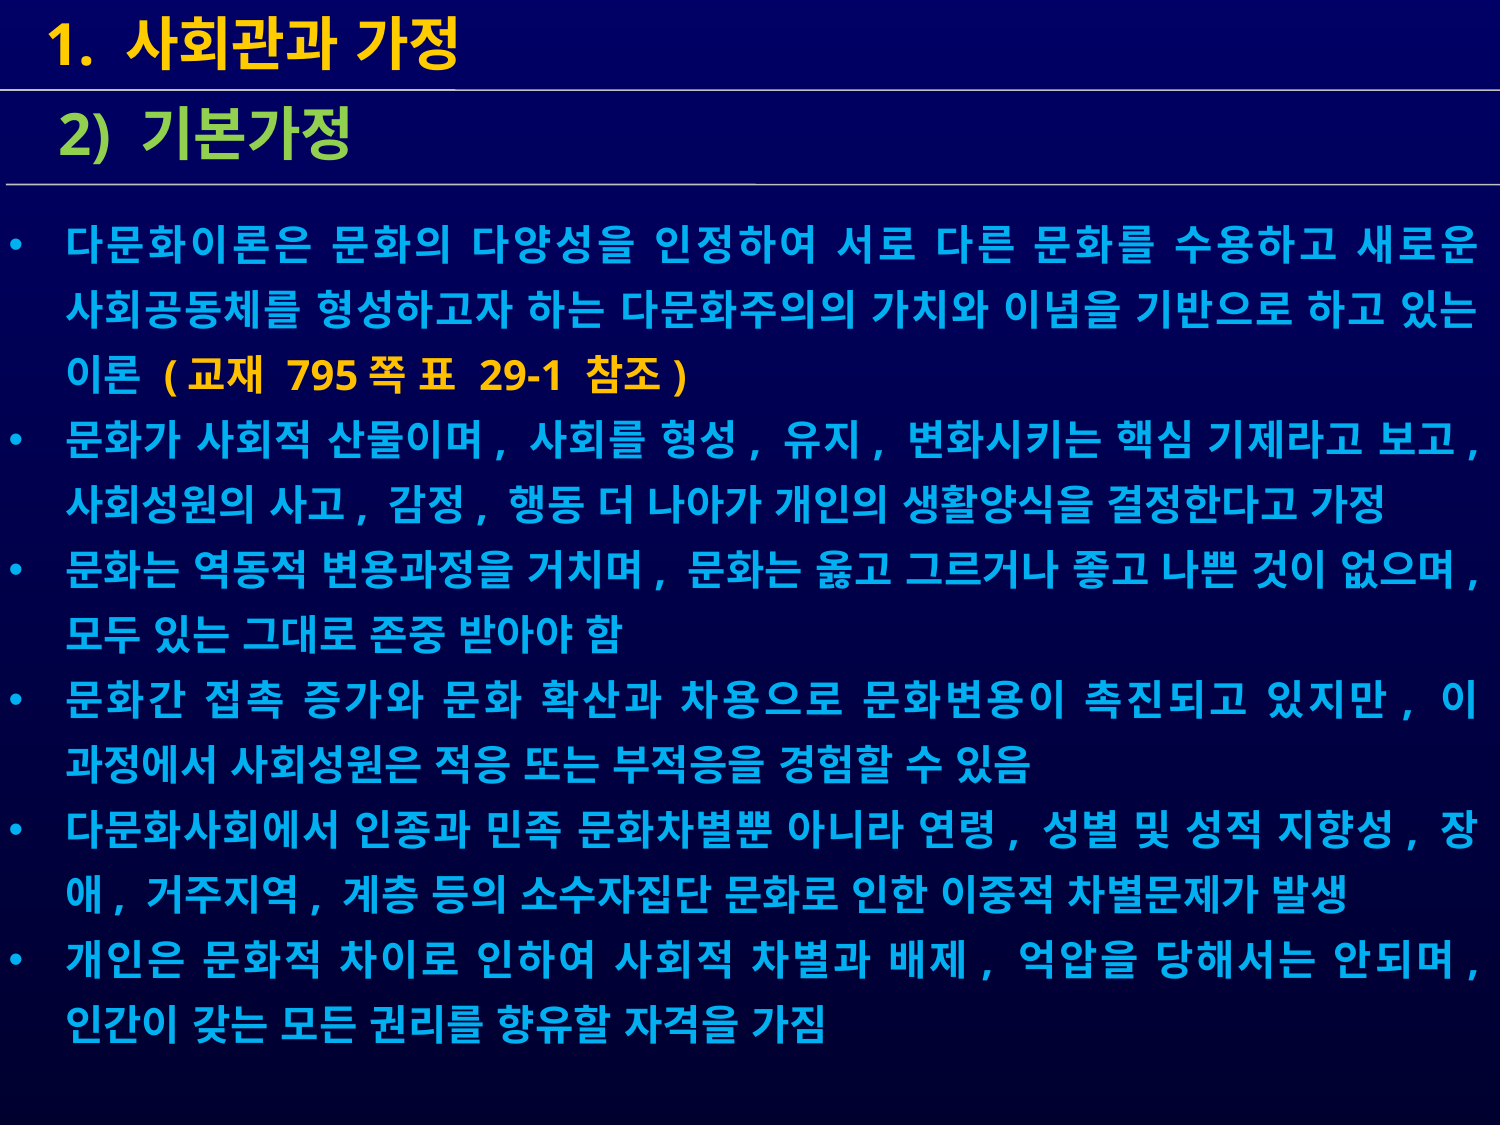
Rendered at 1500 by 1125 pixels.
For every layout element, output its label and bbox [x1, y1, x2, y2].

text_box [0, 0, 1500, 1056]
